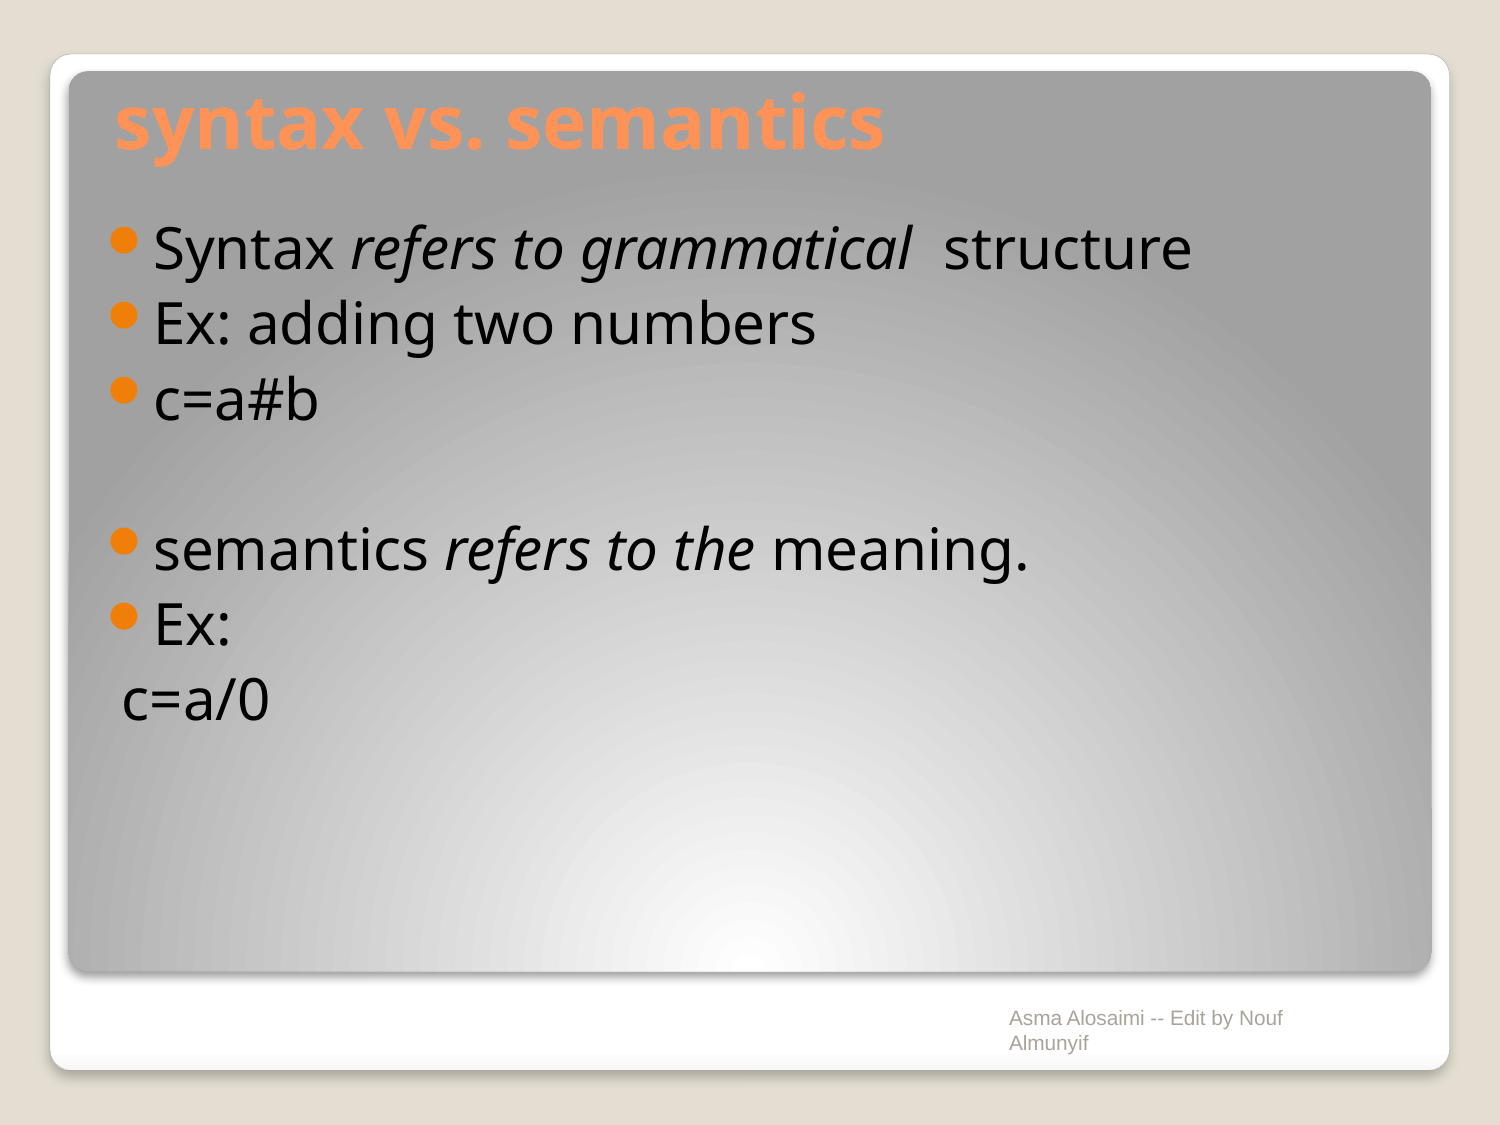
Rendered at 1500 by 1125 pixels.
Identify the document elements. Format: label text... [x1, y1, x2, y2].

list Syntax refers to grammatical structure Ex: adding two numbers c=a#b semantics refers to the meaning. Ex: c=a/0 [76, 196, 1420, 1002]
footer Asma Alosaimi -- Edit by Nouf Almunyif [994, 1002, 1370, 1063]
title syntax vs. semantics [100, 0, 1443, 173]
